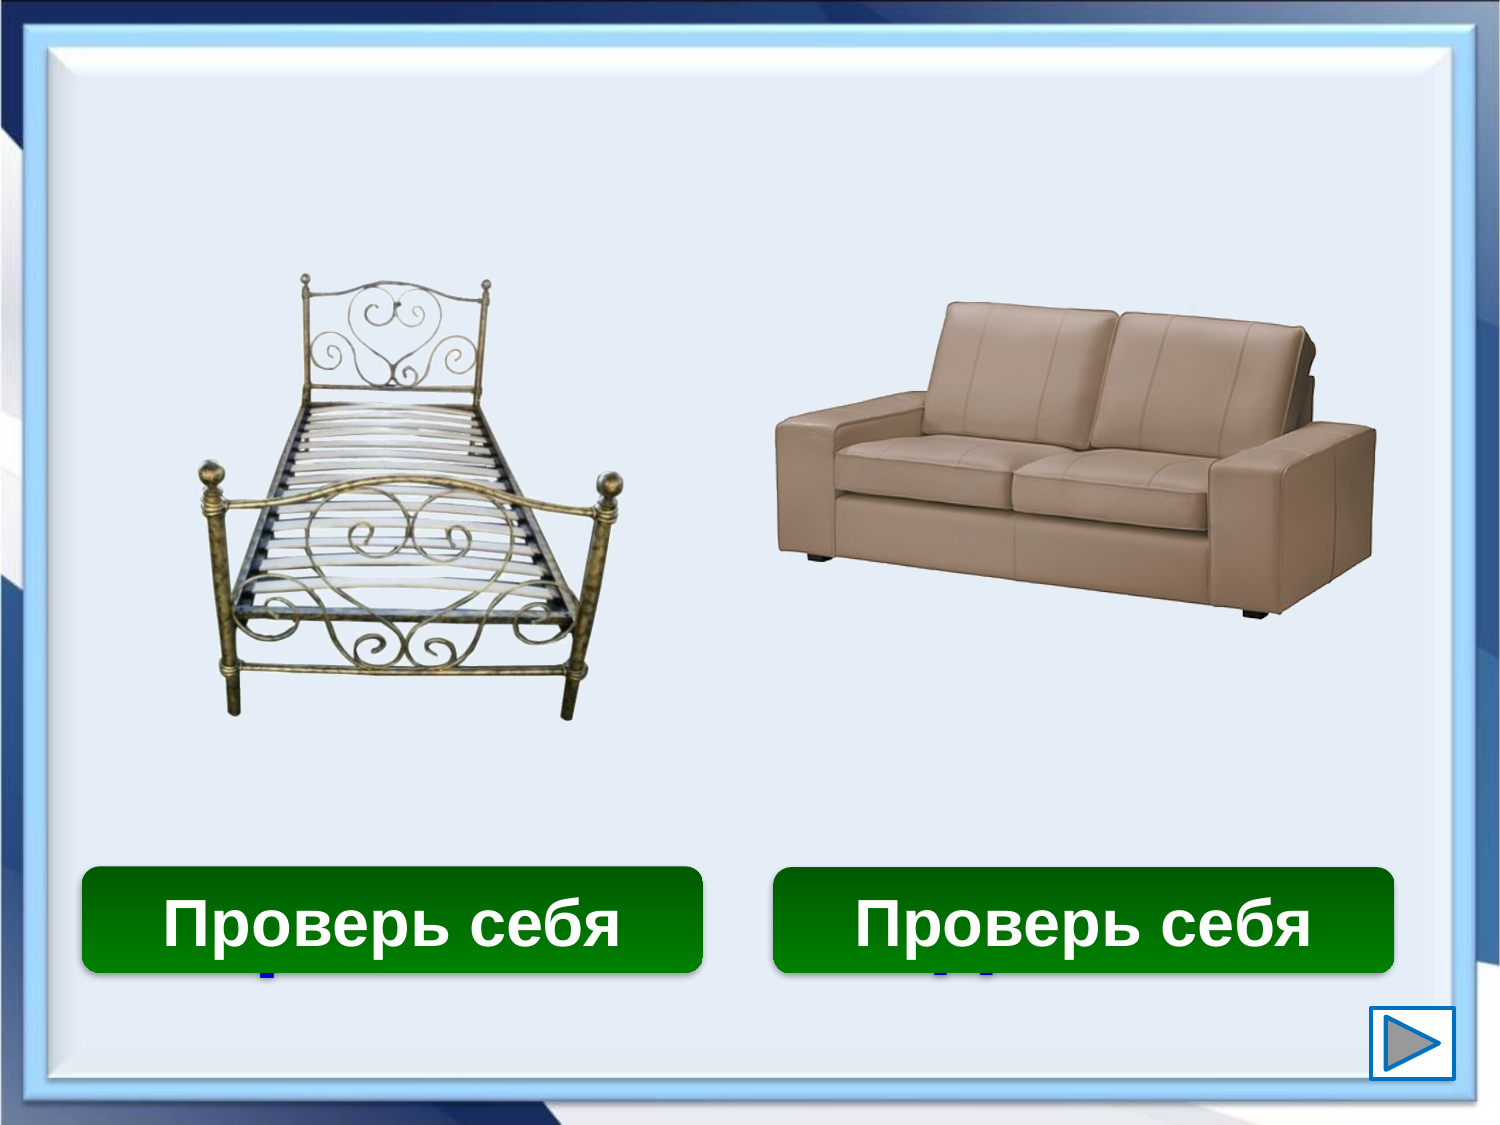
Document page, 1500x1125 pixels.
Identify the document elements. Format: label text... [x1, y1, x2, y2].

picture [0, 0, 1500, 1125]
text_box Проверь себя [771, 865, 1397, 976]
text_box Проверь себя [79, 864, 706, 975]
text_box [1369, 1006, 1456, 1081]
